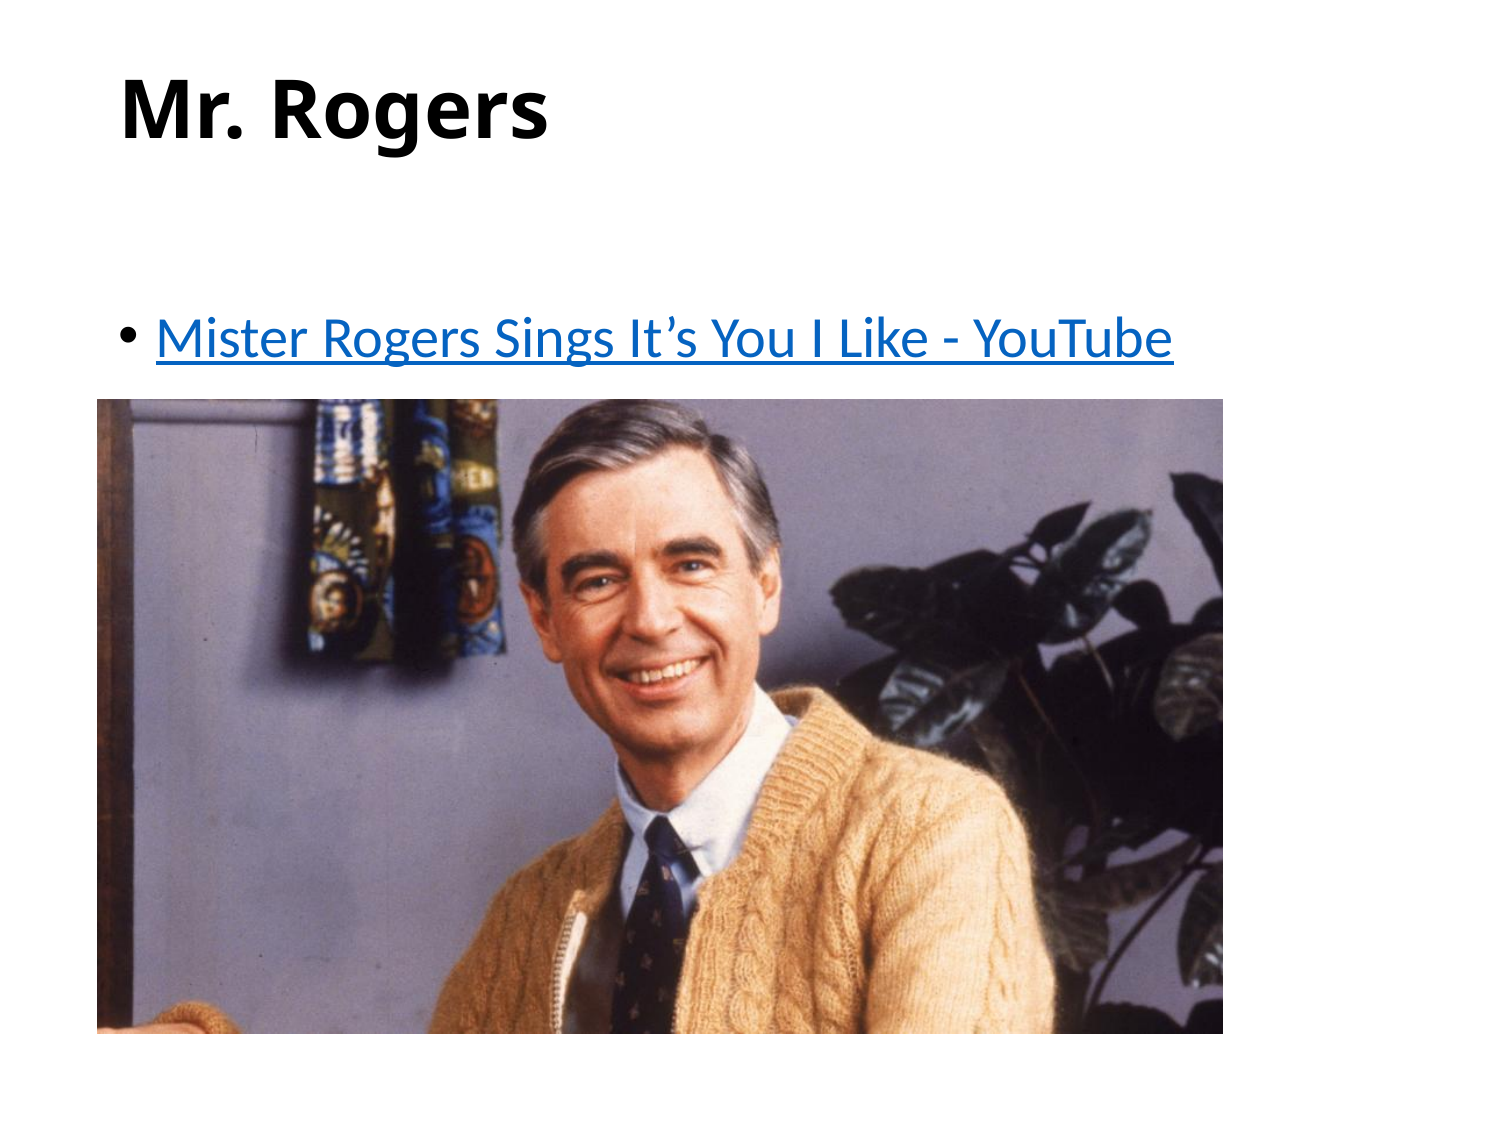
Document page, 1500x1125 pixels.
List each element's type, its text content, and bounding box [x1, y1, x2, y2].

title Mr. Rogers [103, 59, 1397, 263]
list Mister Rogers Sings It’s You I Like - YouTube [103, 299, 1397, 1014]
picture [97, 399, 1223, 1034]
